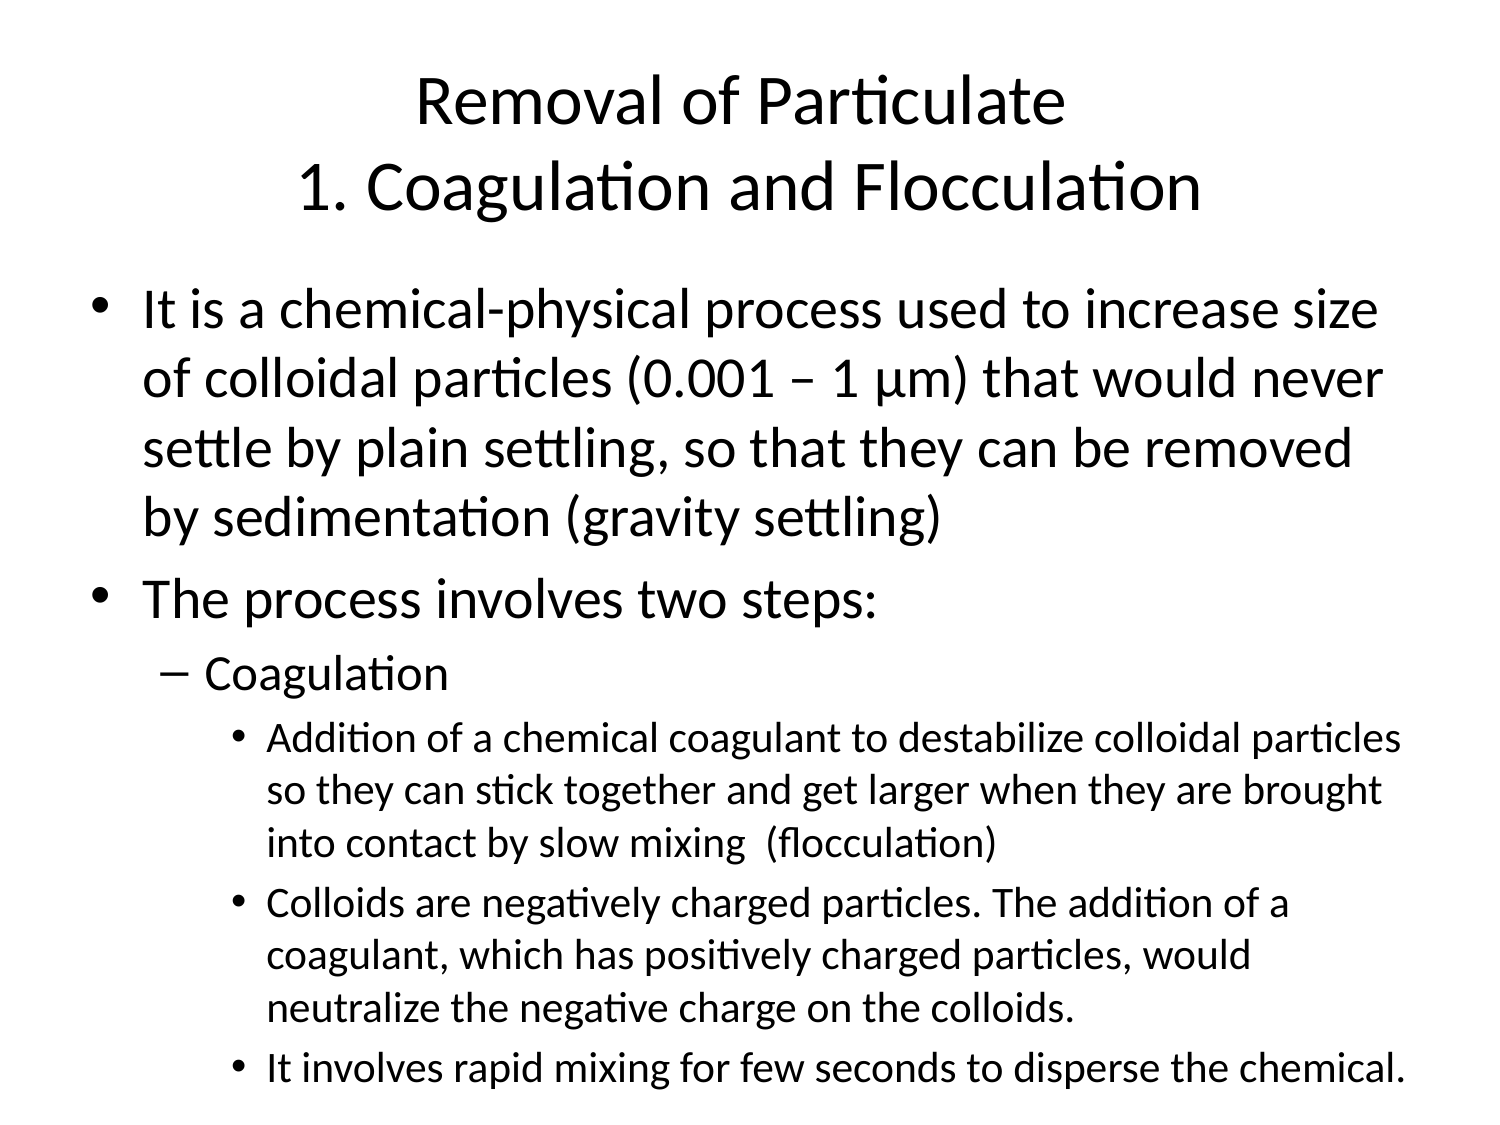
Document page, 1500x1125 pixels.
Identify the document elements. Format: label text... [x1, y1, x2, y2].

title Removal of Particulate 1. Coagulation and Flocculation [75, 45, 1425, 233]
list It is a chemical-physical process used to increase size of colloidal particles (0.001 – 1 μm) that would never settle by plain settling, so that they can be removed by sedimentation (gravity settling) The process involves two steps: Coagulation Addition of a chemical coagulant to destabilize colloidal particles so they can stick together and get larger when they are brought into contact by slow mixing (flocculation) Colloids are negatively charged particles. The addition of a coagulant, which has positively charged particles, would neutralize the negative charge on the colloids. It involves rapid mixing for few seconds to disperse the chemical. [75, 262, 1425, 1125]
